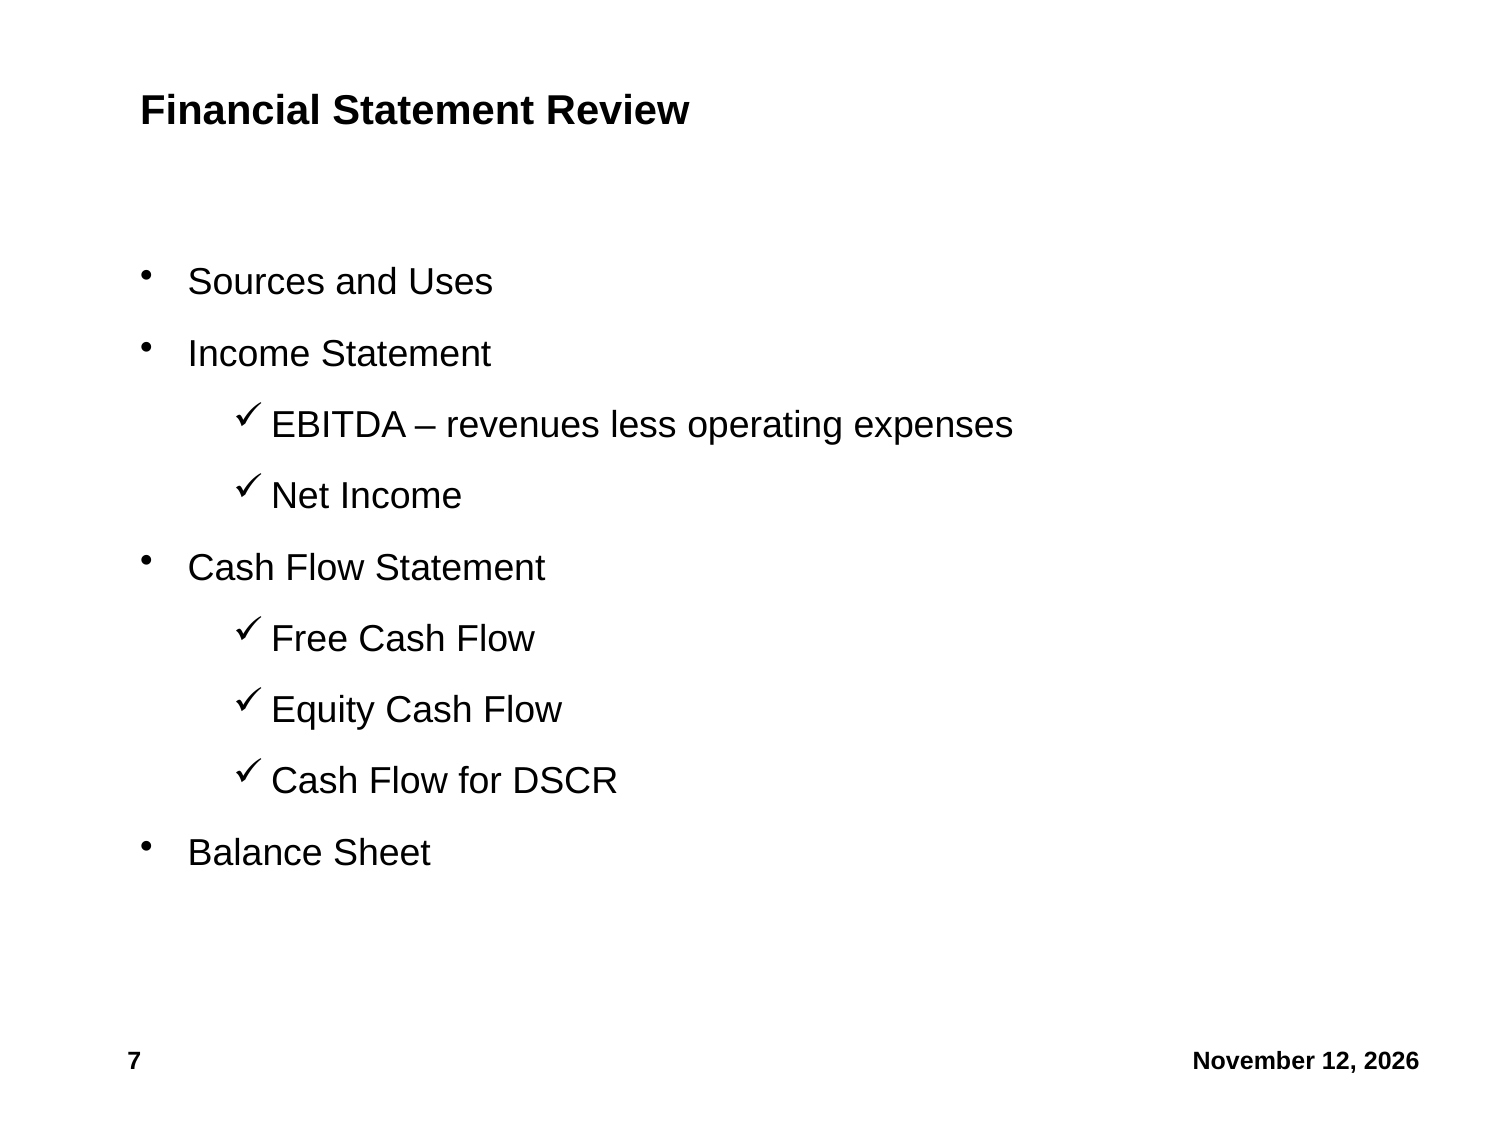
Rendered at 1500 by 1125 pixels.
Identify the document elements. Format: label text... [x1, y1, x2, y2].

title Financial Statement Review [124, 74, 1376, 226]
list Sources and Uses Income Statement EBITDA – revenues less operating expenses Net Income Cash Flow Statement Free Cash Flow Equity Cash Flow Cash Flow for DSCR Balance Sheet [124, 249, 1413, 1001]
